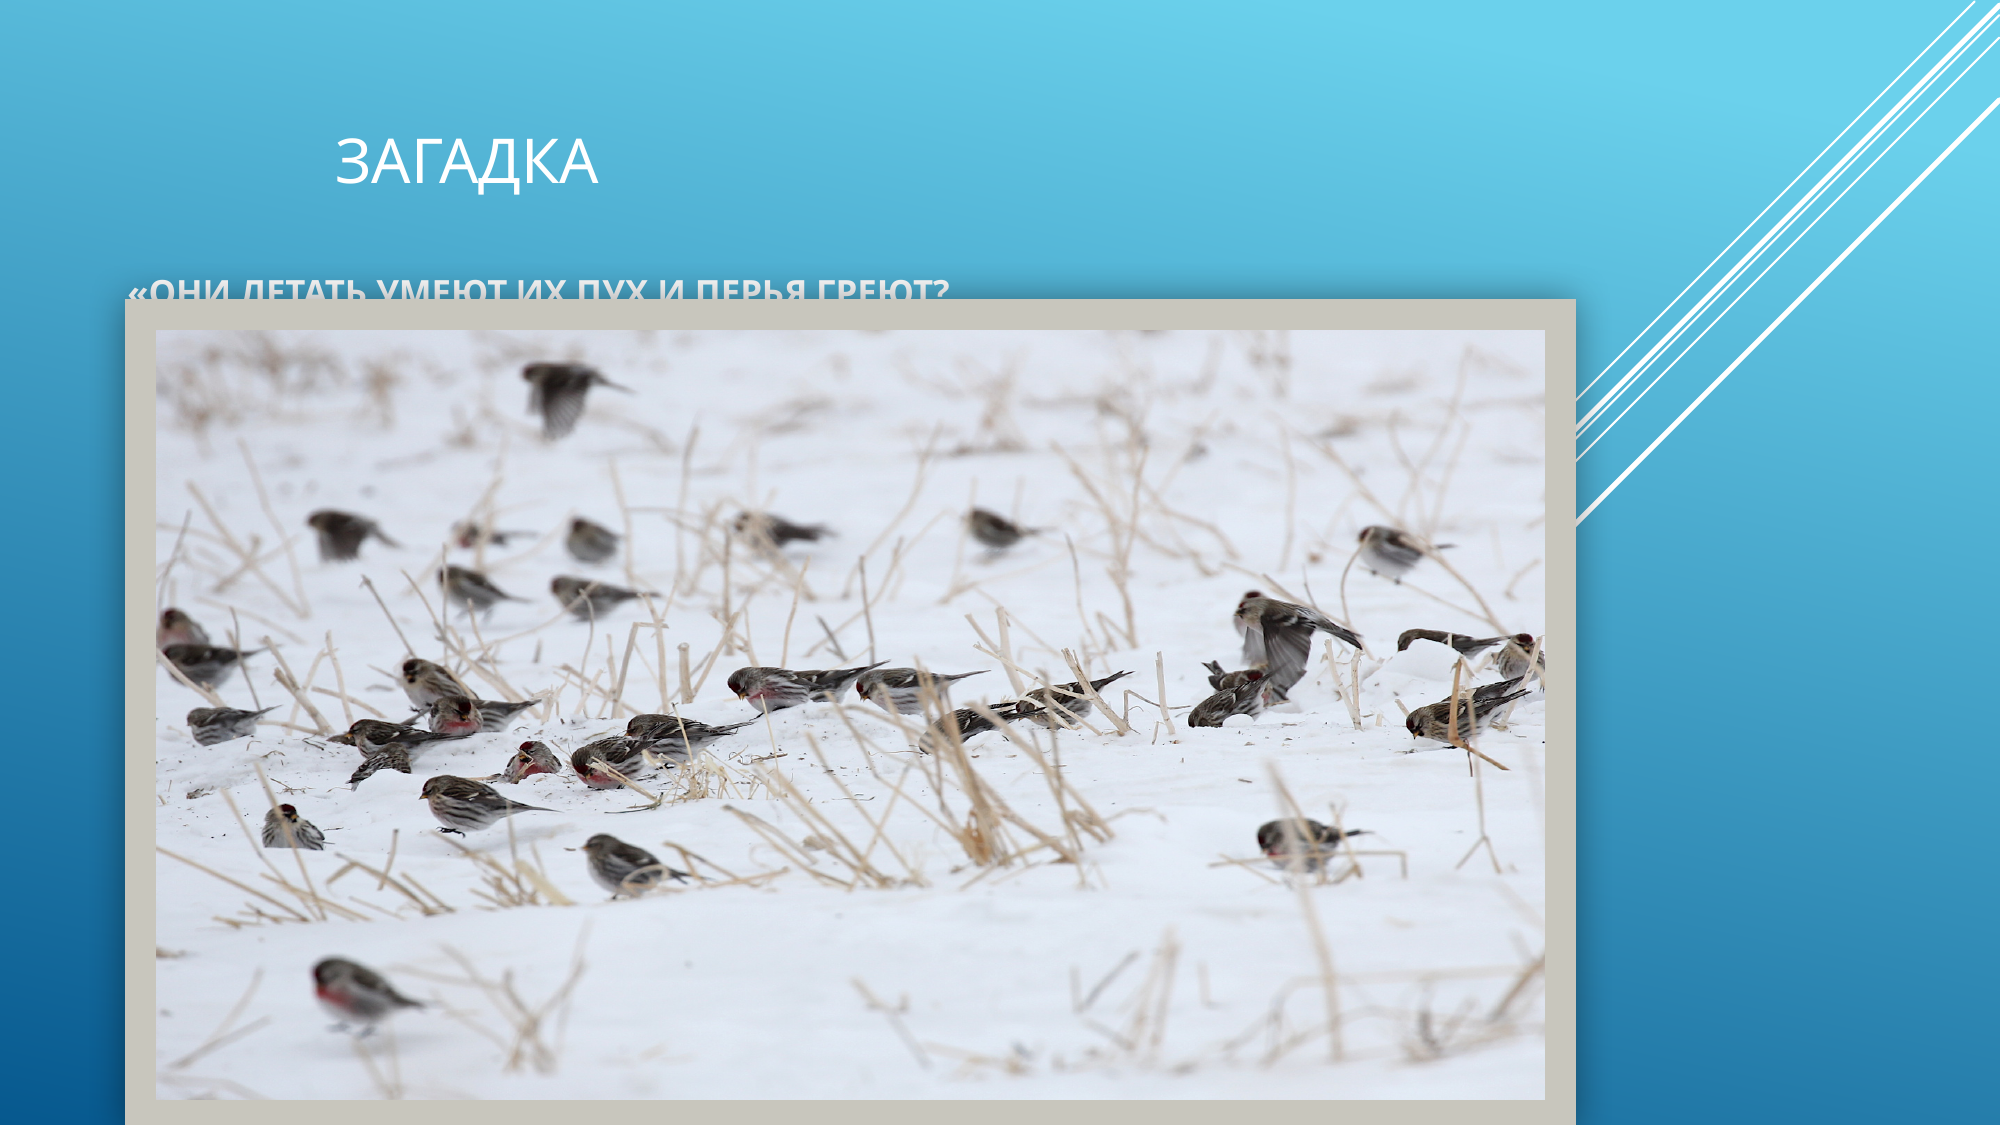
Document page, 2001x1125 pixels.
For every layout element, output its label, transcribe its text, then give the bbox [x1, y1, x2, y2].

picture [155, 329, 1546, 1100]
title Загадка «Они летать умеют,их пух и перья греют? [112, 112, 1425, 287]
